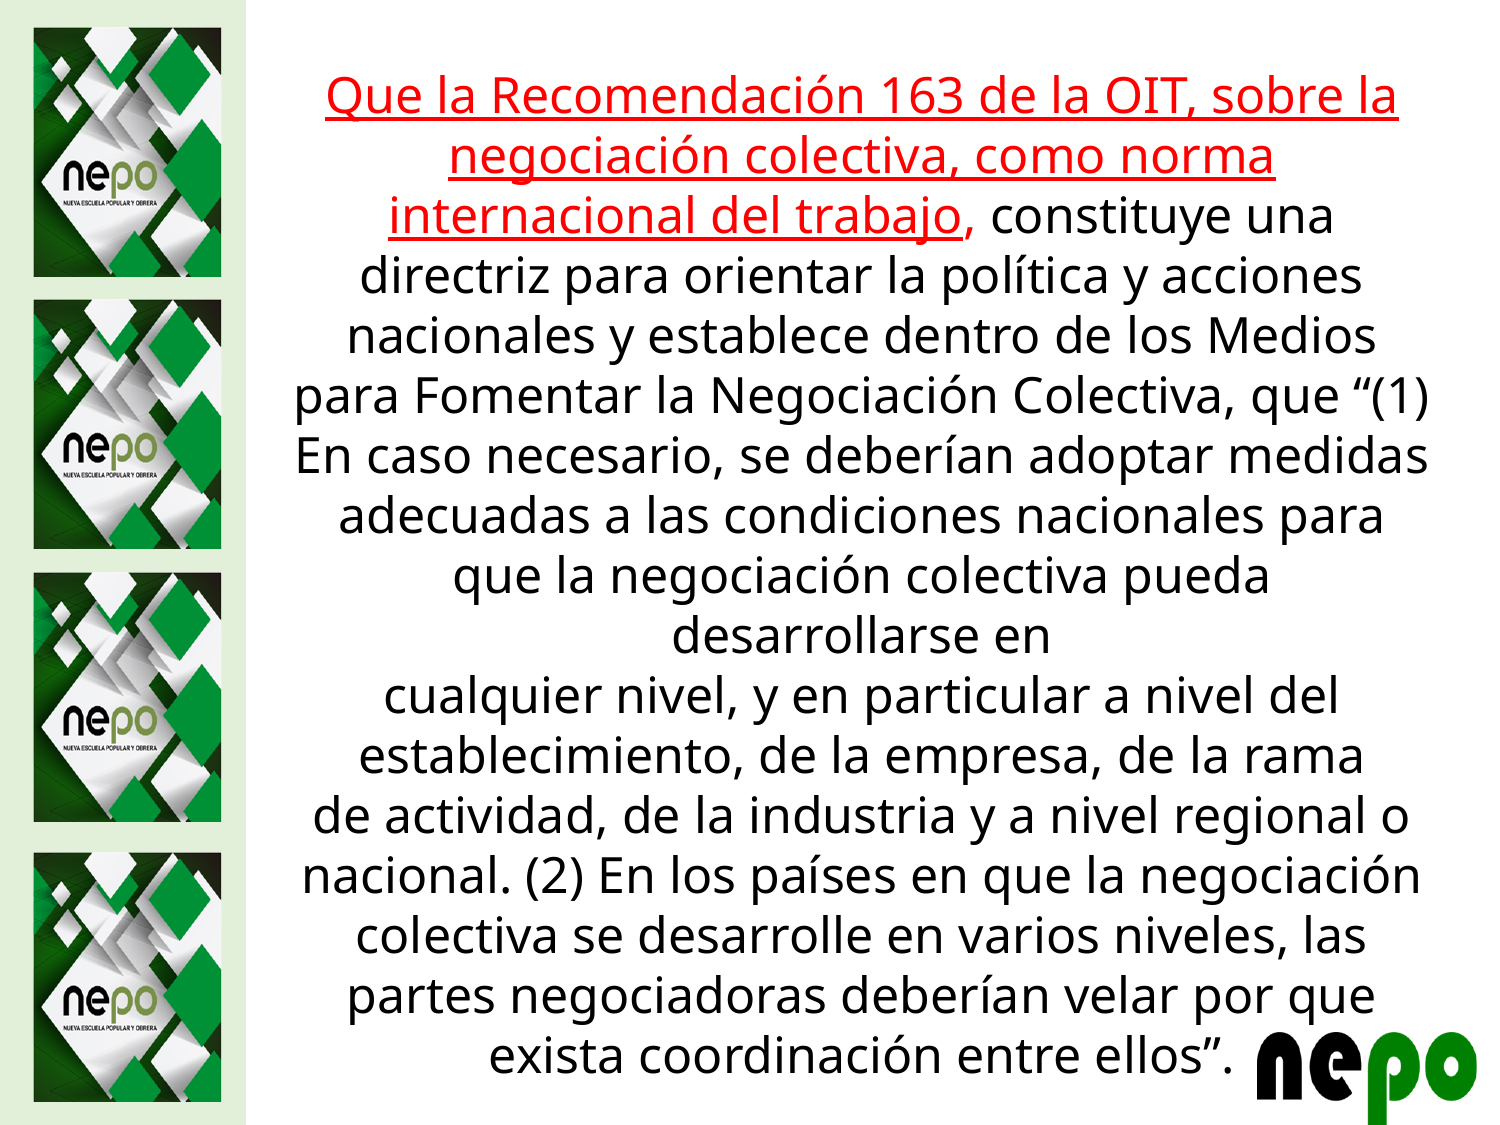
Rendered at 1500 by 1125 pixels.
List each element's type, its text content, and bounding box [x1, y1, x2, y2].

text_box Que la Recomendación 163 de la OIT, sobre la negociación colectiva, como norma internacional del trabajo, constituye una directriz para orientar la política y acciones nacionales y establece dentro de los Medios para Fomentar la Negociación Colectiva, que “(1) En caso necesario, se deberían adoptar medidas adecuadas a las condiciones nacionales para que la negociación colectiva pueda desarrollarse en cualquier nivel, y en particular a nivel del establecimiento, de la empresa, de la rama de actividad, de la industria y a nivel regional o nacional. (2) En los países en que la negociación colectiva se desarrolle en varios niveles, las partes negociadoras deberían velar por que exista coordinación entre ellos”. [277, 55, 1447, 1091]
picture [1257, 1032, 1477, 1125]
picture [0, 0, 246, 1125]
